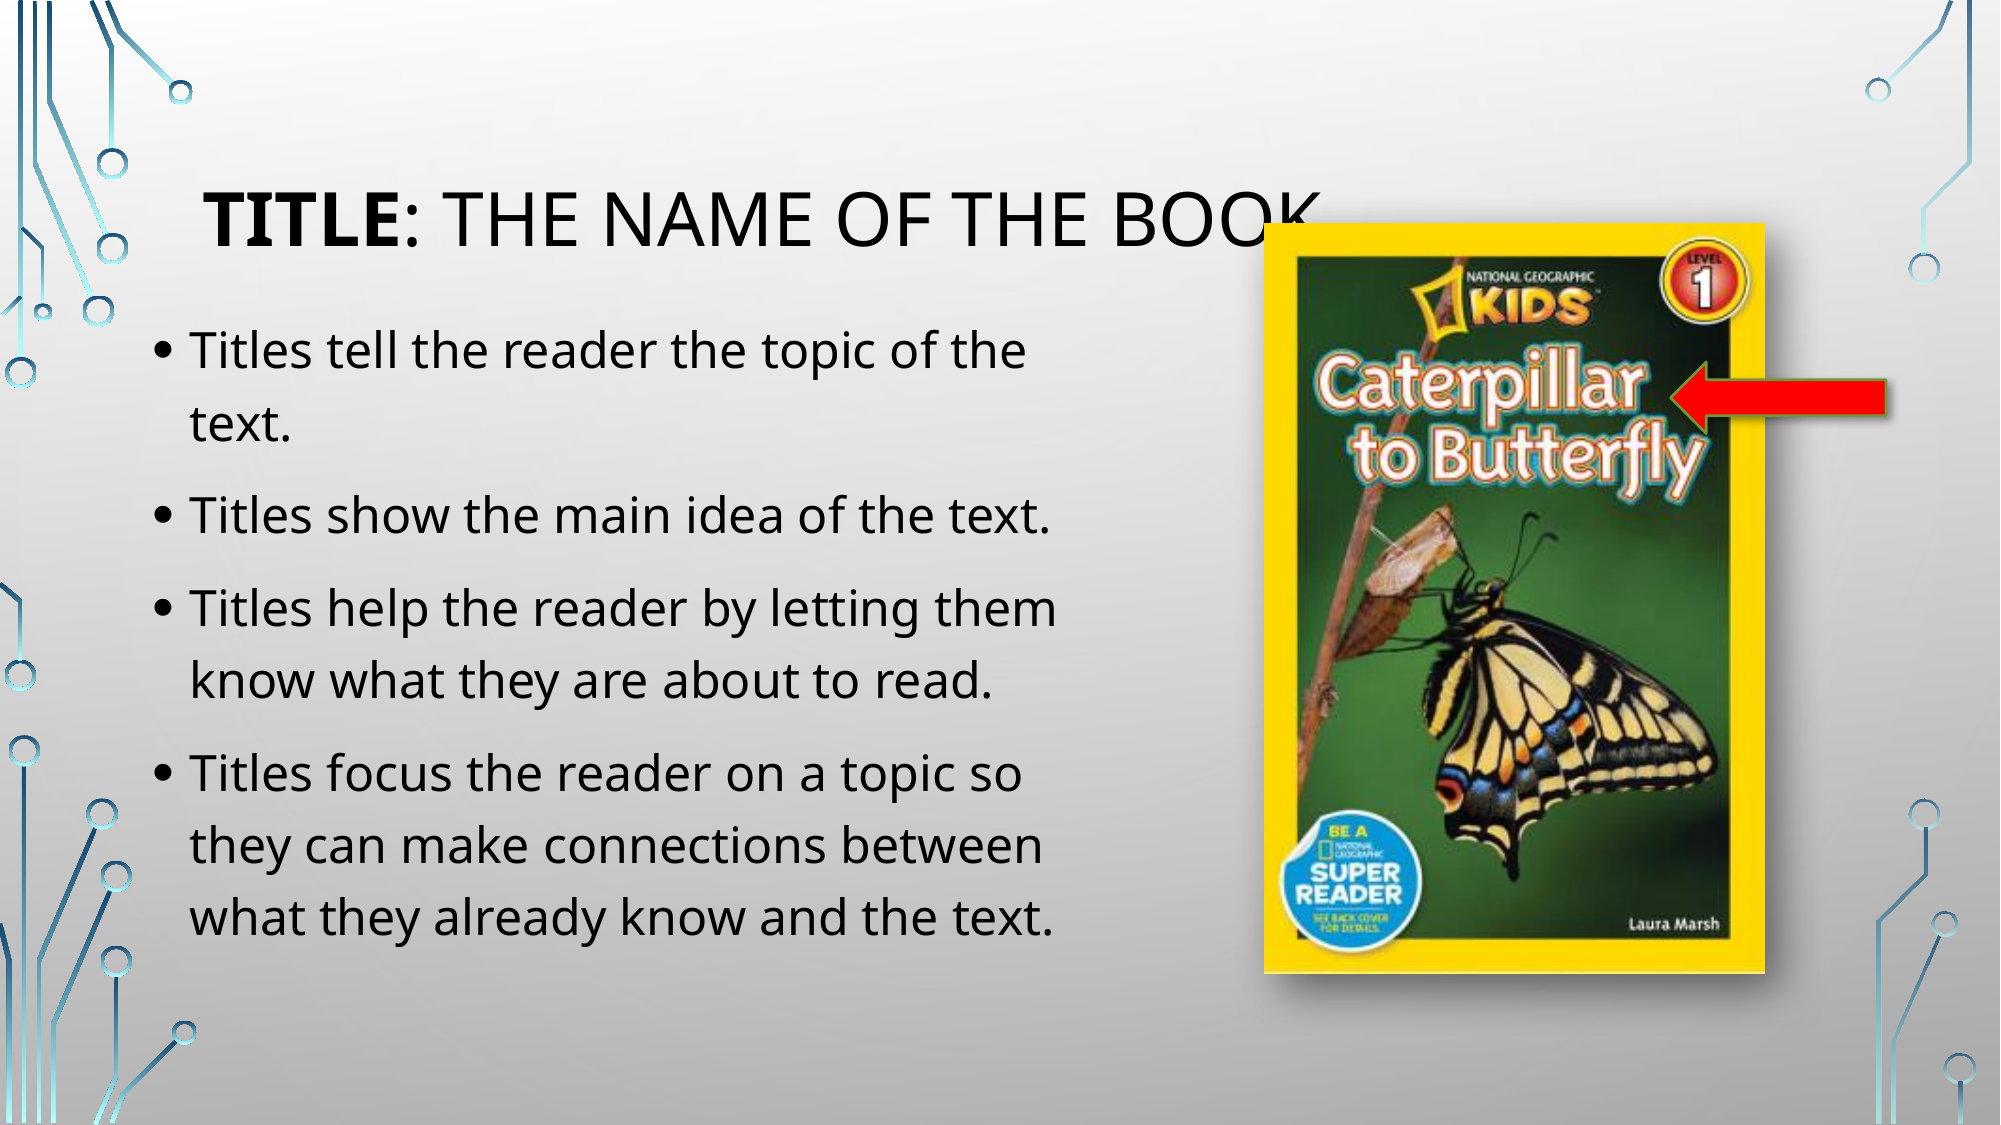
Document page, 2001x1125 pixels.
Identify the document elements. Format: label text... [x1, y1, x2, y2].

list Titles tell the reader the topic of the text. Titles show the main idea of the text. Titles help the reader by letting them know what they are about to read. Titles focus the reader on a topic so they can make connections between what they already know and the text. [137, 299, 1143, 1014]
picture [1264, 222, 1765, 975]
title Title: the name of the book [187, 101, 1813, 344]
text_box [1765, 378, 1888, 417]
